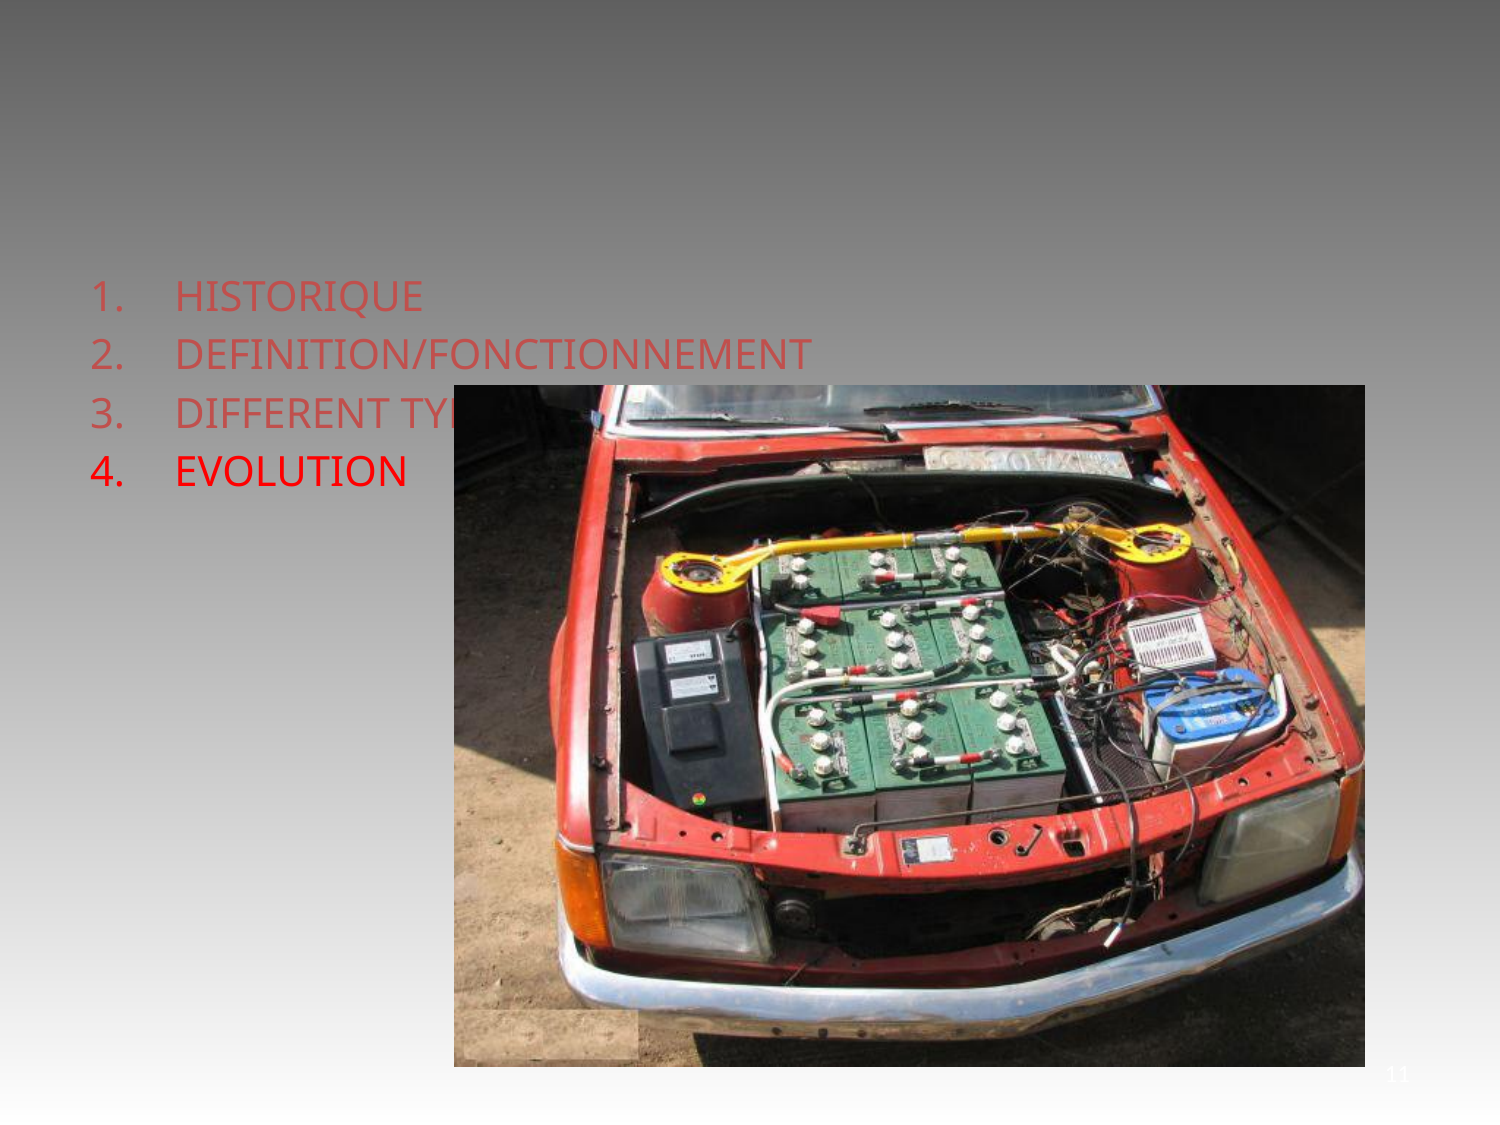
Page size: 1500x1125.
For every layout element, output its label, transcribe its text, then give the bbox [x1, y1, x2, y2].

text_box [761, 267, 1376, 374]
list HISTORIQUE DEFINITION/FONCTIONNEMENT DIFFERENT TYPE EVOLUTION [75, 262, 1425, 1005]
slide_number 11 [1074, 1042, 1425, 1103]
picture [454, 385, 1365, 1067]
